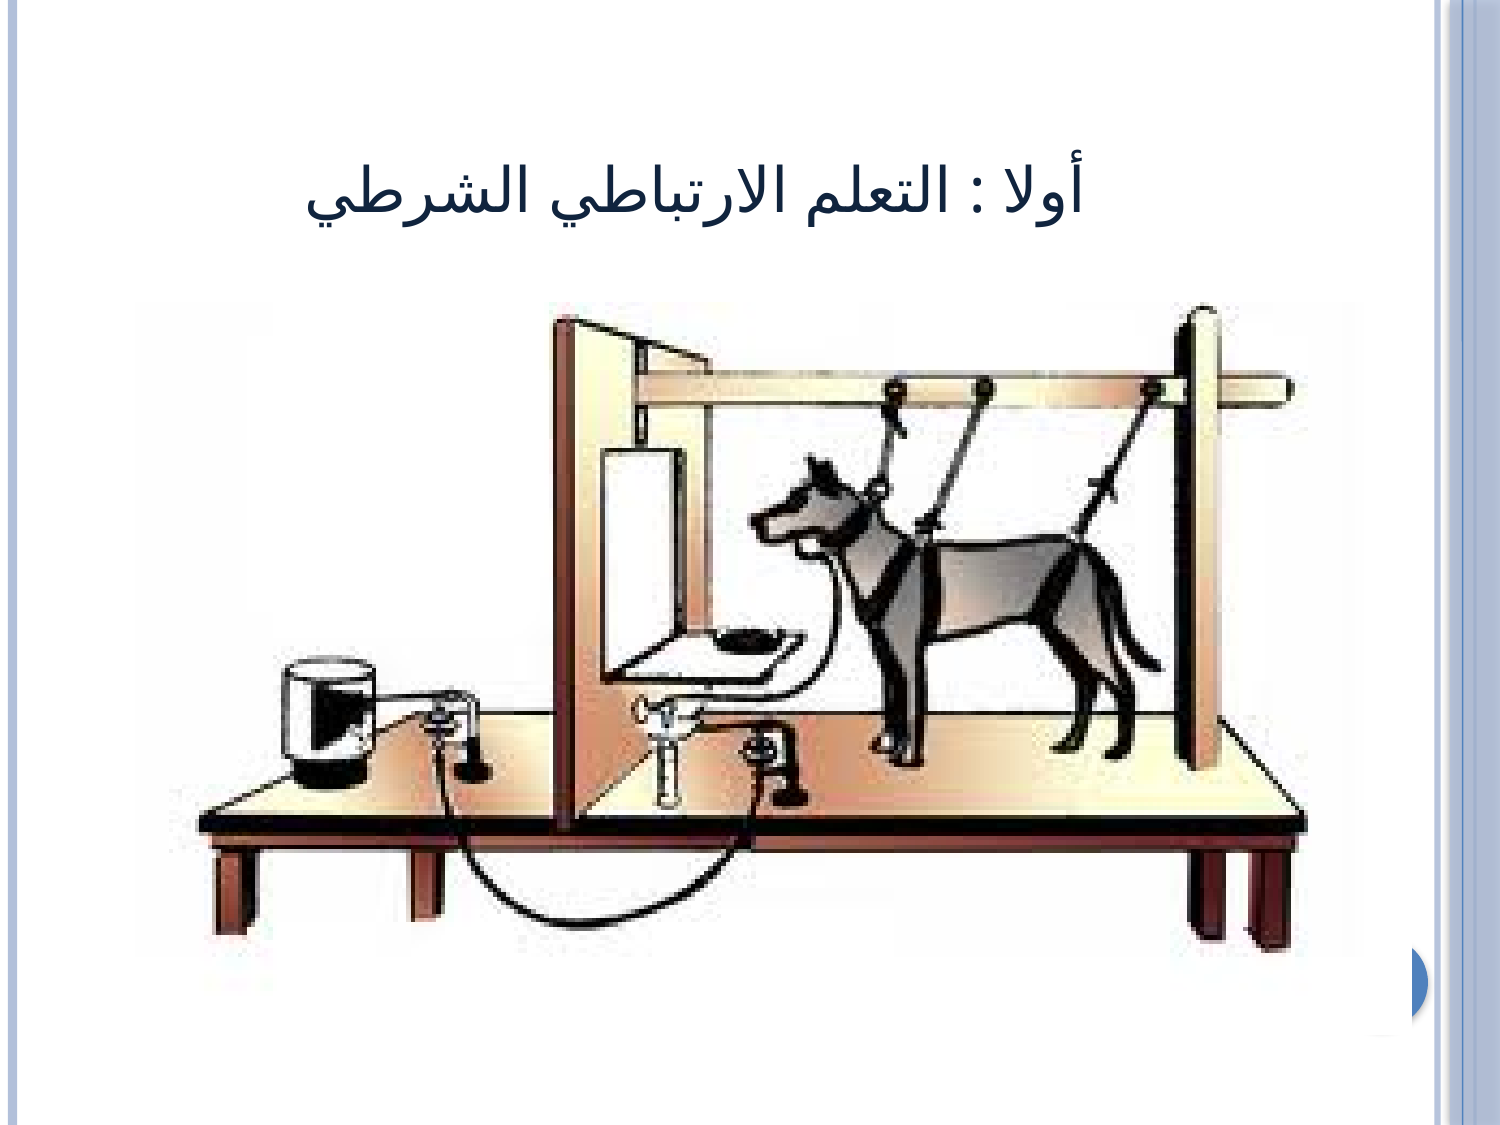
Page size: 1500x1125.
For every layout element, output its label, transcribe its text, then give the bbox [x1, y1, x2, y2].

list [135, 302, 1412, 1036]
title أولا : التعلم الارتباطي الشرطي [75, 45, 1300, 233]
